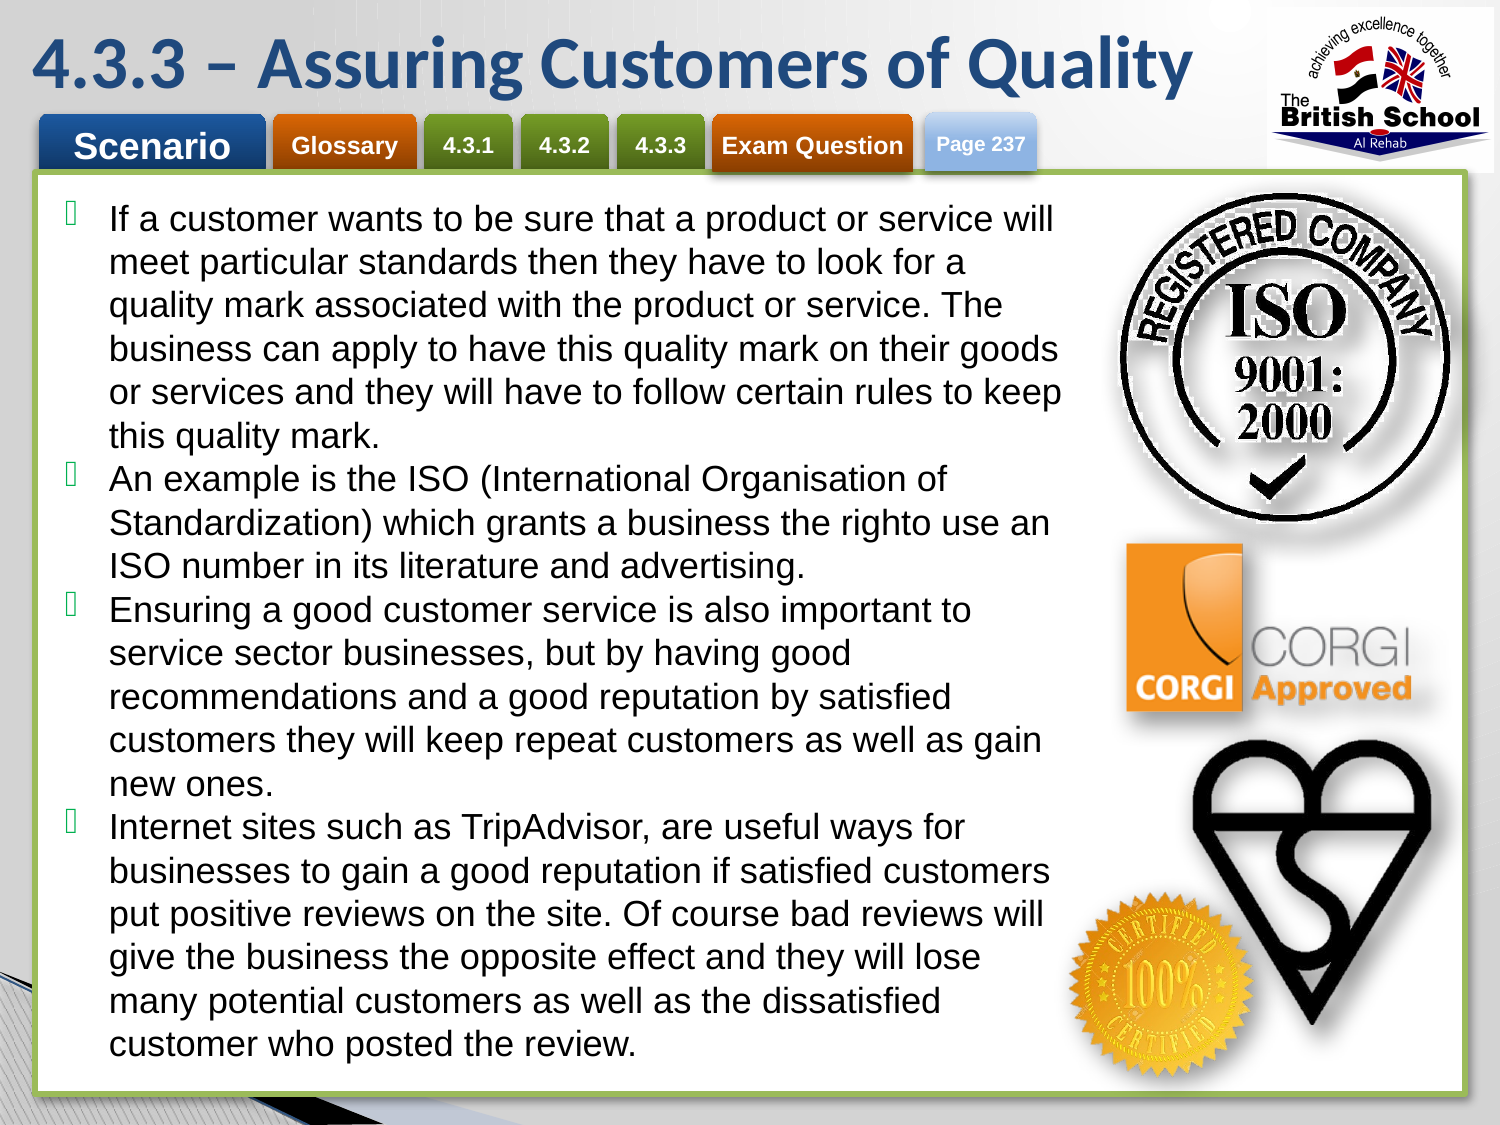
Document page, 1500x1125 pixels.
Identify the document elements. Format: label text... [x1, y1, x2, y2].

text_box Page 237 [924, 112, 1038, 172]
text_box If a customer wants to be sure that a product or service will meet particular standards then they have to look for a quality mark associated with the product or service. The business can apply to have this quality mark on their goods or services and they will have to follow certain rules to keep this quality mark. An example is the ISO (International Organisation of Standardization) which grants a business the righto use an ISO number in its literature and advertising. Ensuring a good customer service is also important to service sector businesses, but by having good recommendations and a good reputation by satisfied customers they will keep repeat customers as well as gain new ones. Internet sites such as TripAdvisor, are useful ways for businesses to gain a good reputation if satisfied customers put positive reviews on the site. Of course bad reviews will give the business the opposite effect and they will lose many potential customers as well as the dissatisfied customer who posted the review. [49, 187, 1088, 1072]
picture [281, 1114, 303, 1125]
title 4.3.3 – Assuring Customers of Quality [17, 7, 1300, 110]
picture [1267, 7, 1495, 173]
picture [1112, 186, 1459, 726]
picture [1065, 737, 1439, 1082]
